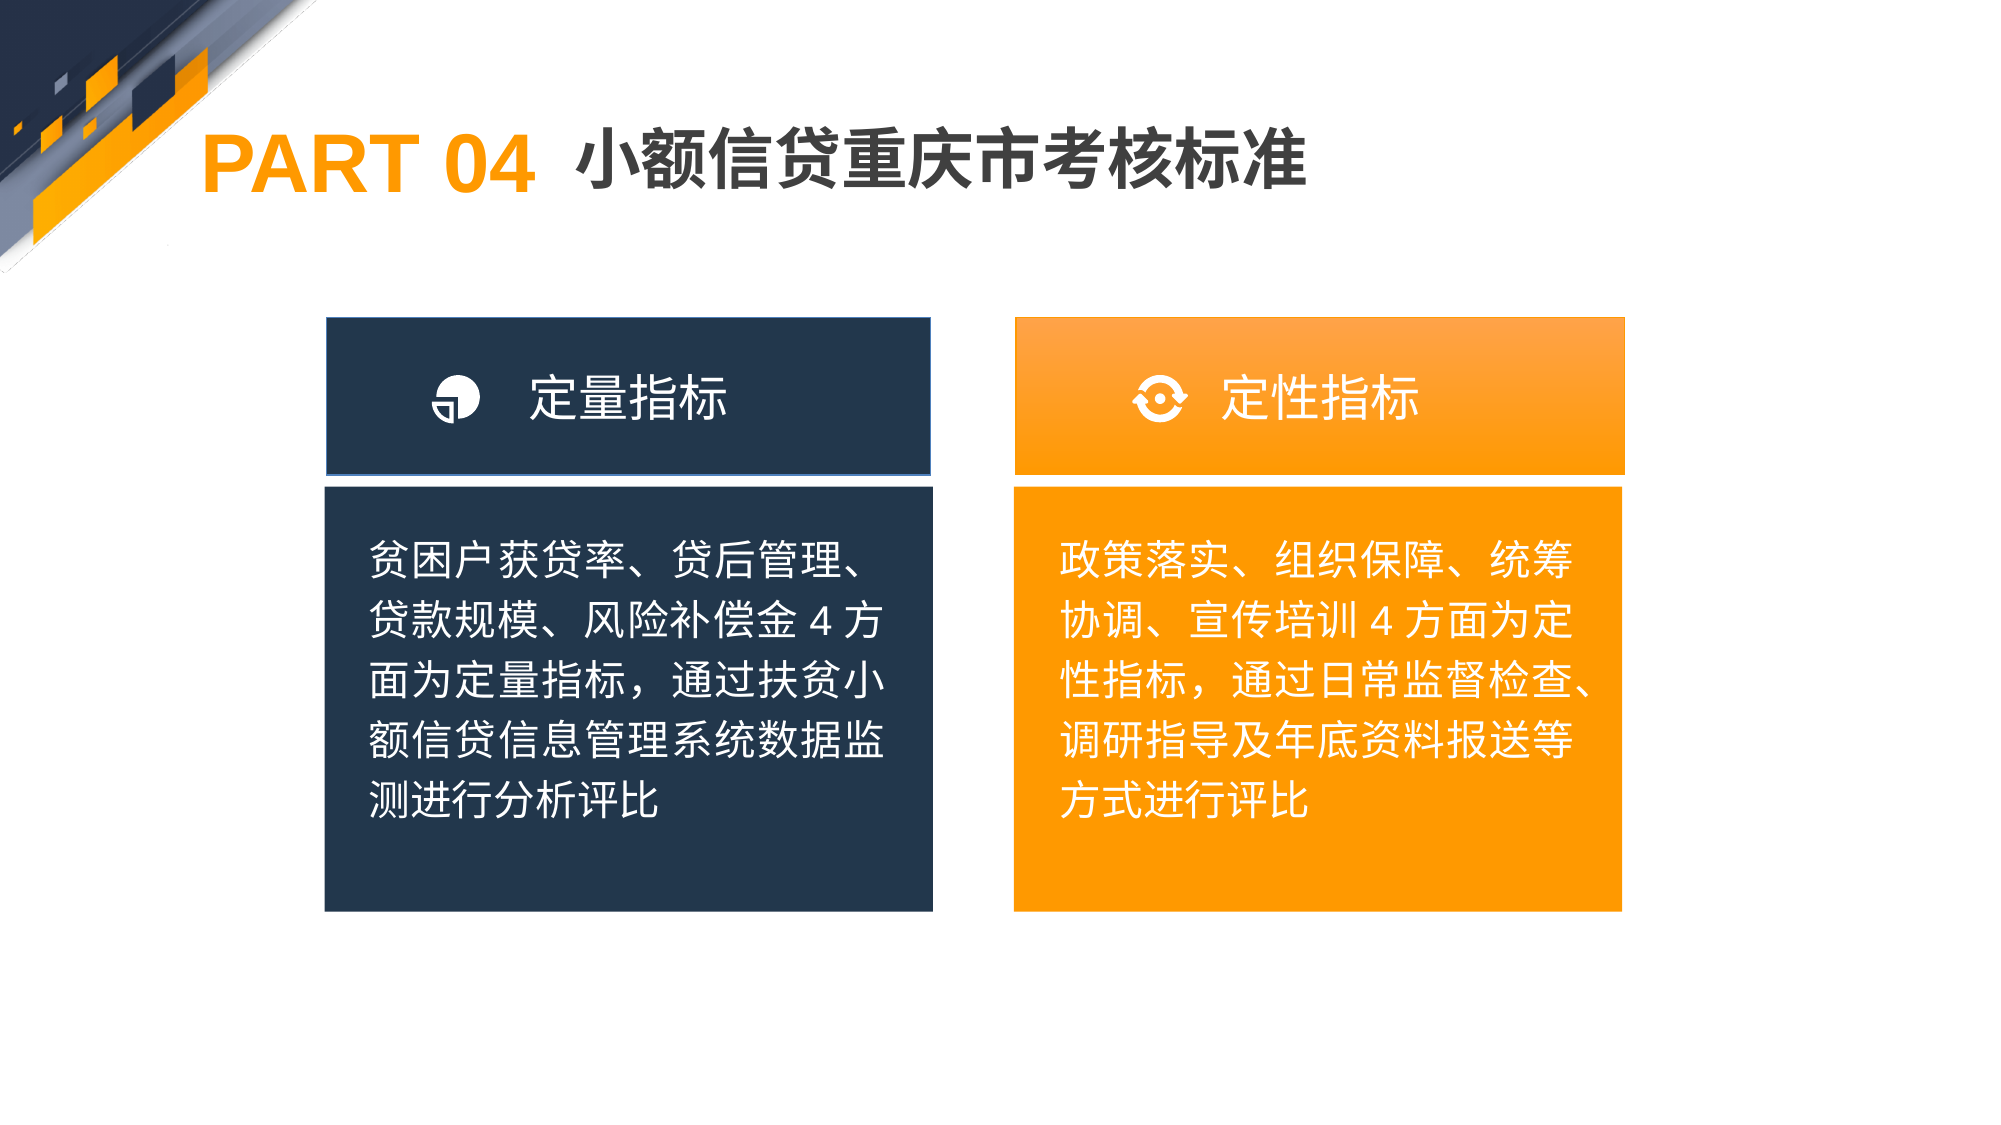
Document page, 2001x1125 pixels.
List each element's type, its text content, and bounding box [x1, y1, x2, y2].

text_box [1132, 375, 1188, 423]
text_box PART 04 [330, 102, 569, 263]
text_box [431, 375, 480, 424]
text_box [1013, 486, 1623, 913]
picture [0, 0, 388, 330]
text_box 定性指标 [1015, 317, 1625, 475]
text_box 贫困户获贷率、贷后管理、贷款规模、风险补偿金4方面为定量指标，通过扶贫小额信贷信息管理系统数据监测进行分析评比 [353, 515, 901, 831]
text_box 定量指标 [326, 317, 931, 476]
text_box 小额信贷重庆市考核标准 [574, 116, 1341, 197]
text_box [324, 486, 934, 913]
text_box 政策落实、组织保障、统筹协调、宣传培训4方面为定性指标，通过日常监督检查、调研指导及年底资料报送等方式进行评比 [1044, 515, 1590, 831]
